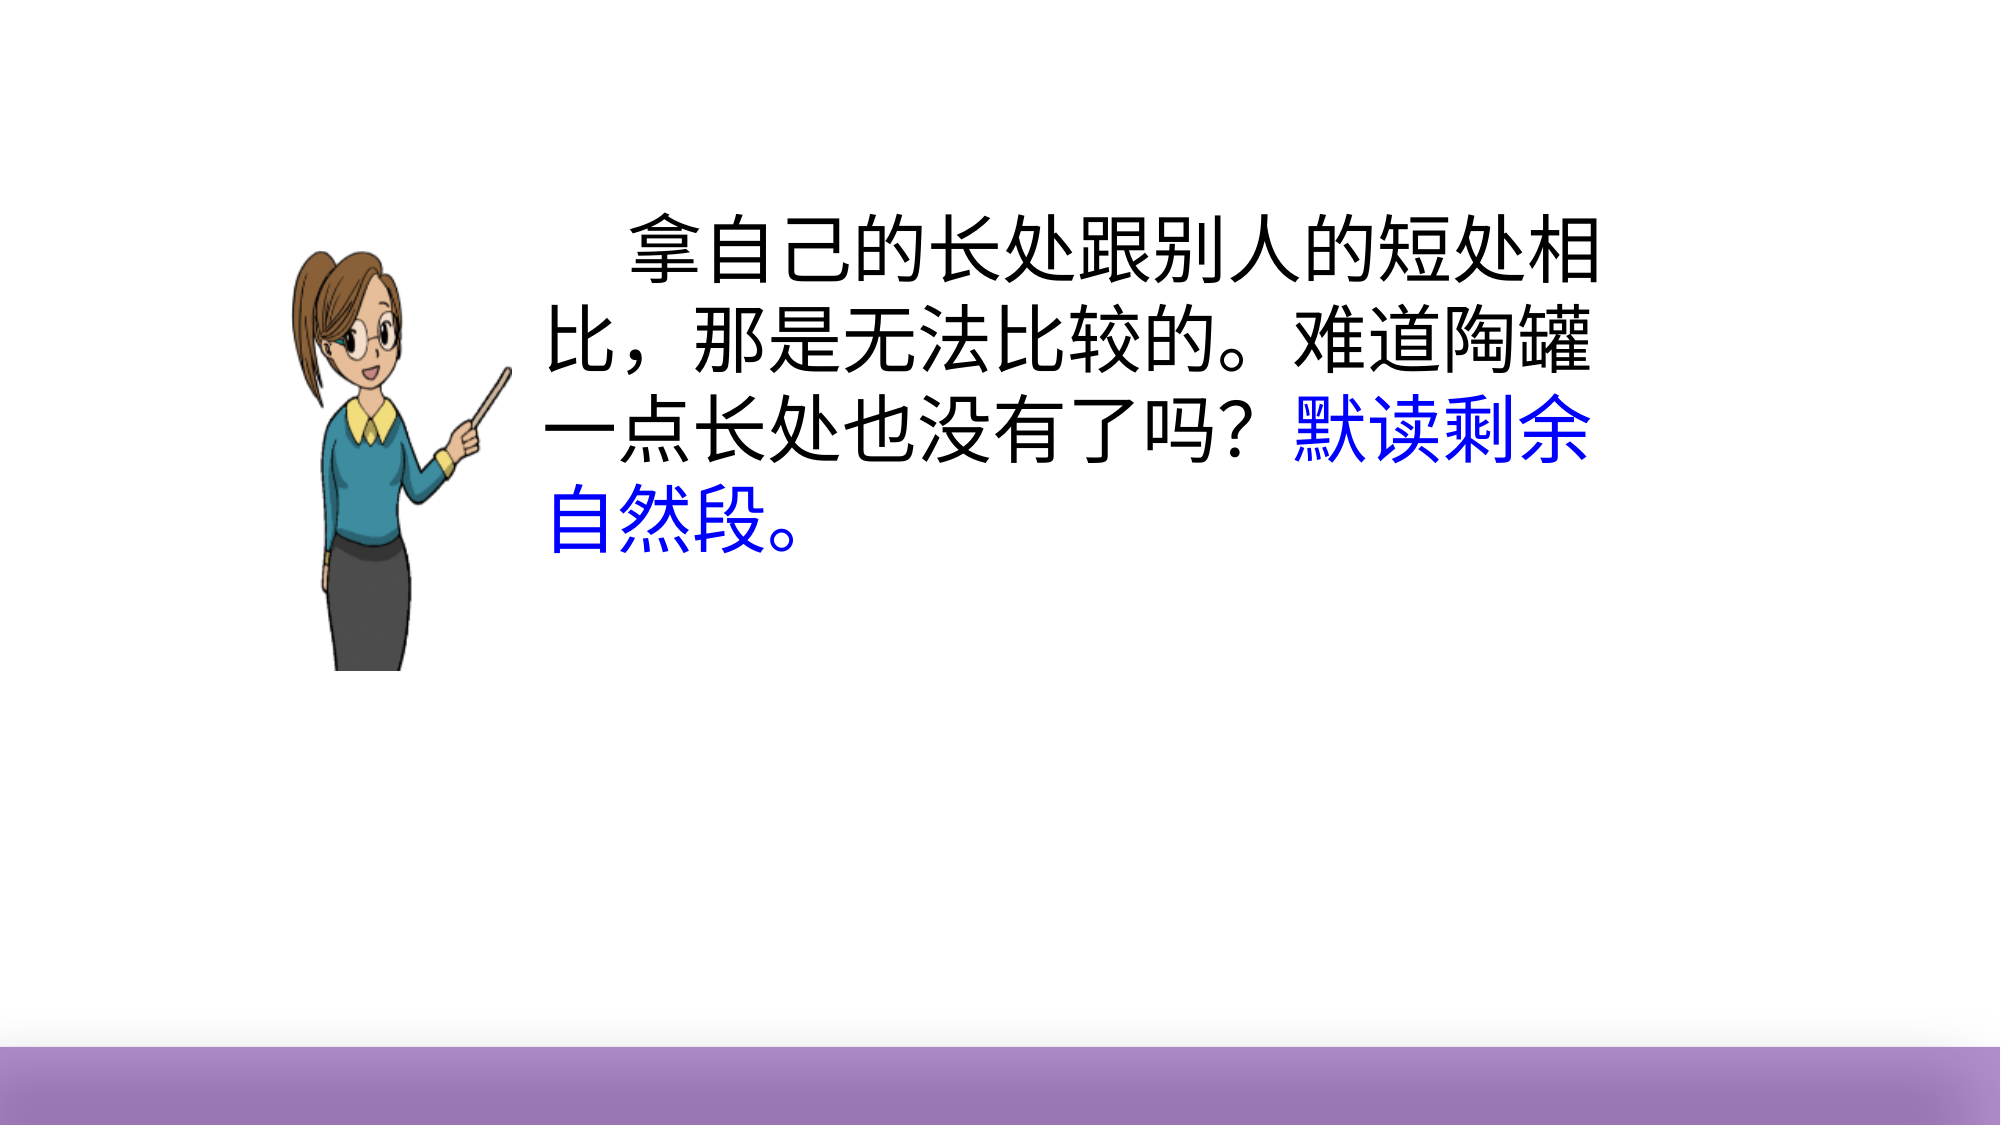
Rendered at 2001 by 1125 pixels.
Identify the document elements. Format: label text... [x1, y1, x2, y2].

picture [291, 250, 512, 671]
text_box 拿自己的长处跟别人的短处相比，那是无法比较的。难道陶罐一点长处也没有了吗？默读剩余自然段。 [527, 195, 1651, 570]
